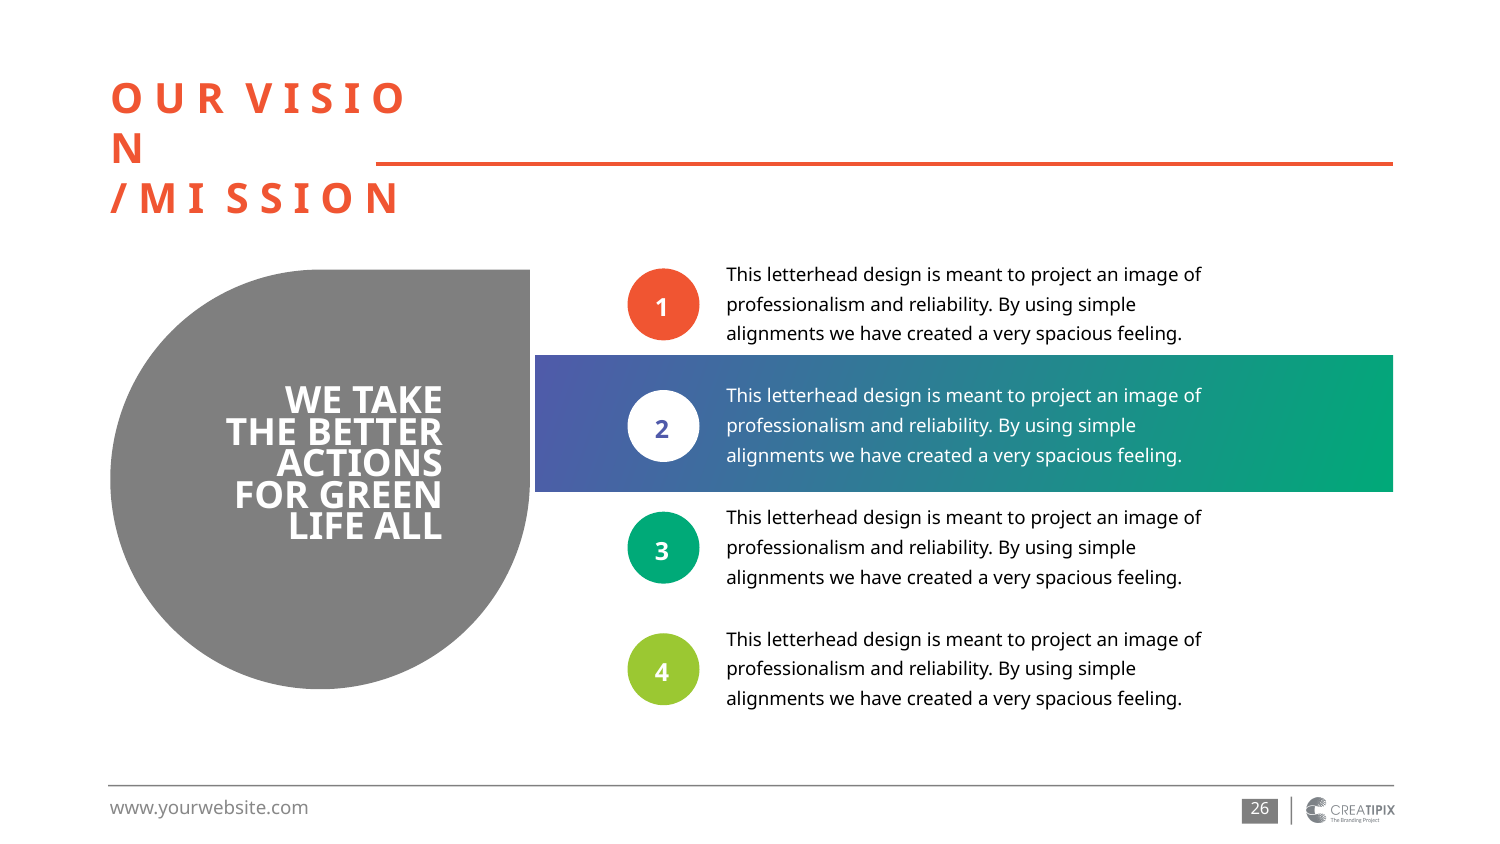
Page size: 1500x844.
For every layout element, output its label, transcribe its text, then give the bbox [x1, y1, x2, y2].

text_box [627, 633, 700, 706]
text_box This letterhead design is meant to project an image of professionalism and reliability. By using simple alignments we have created a very spacious feeling. [726, 257, 1232, 342]
text_box 4 [636, 646, 687, 688]
text_box O U R V I S I O N / M I S S I O N [110, 100, 433, 193]
slide_number ‹#› [1235, 792, 1286, 827]
text_box 3 [636, 525, 687, 567]
picture [1306, 797, 1395, 823]
text_box 1 [636, 281, 687, 324]
text_box [535, 355, 1394, 492]
text_box This letterhead design is meant to project an image of professionalism and reliability. By using simple alignments we have created a very spacious feeling. [726, 622, 1232, 707]
footer www.yourwebsite.com [94, 794, 455, 819]
text_box 2 [636, 403, 687, 445]
text_box [627, 268, 700, 341]
text_box [627, 390, 700, 462]
text_box This letterhead design is meant to project an image of professionalism and reliability. By using simple alignments we have created a very spacious feeling. [726, 501, 1232, 586]
picture [109, 269, 531, 690]
text_box This letterhead design is meant to project an image of professionalism and reliability. By using simple alignments we have created a very spacious feeling. [726, 379, 1232, 464]
text_box [627, 511, 700, 584]
